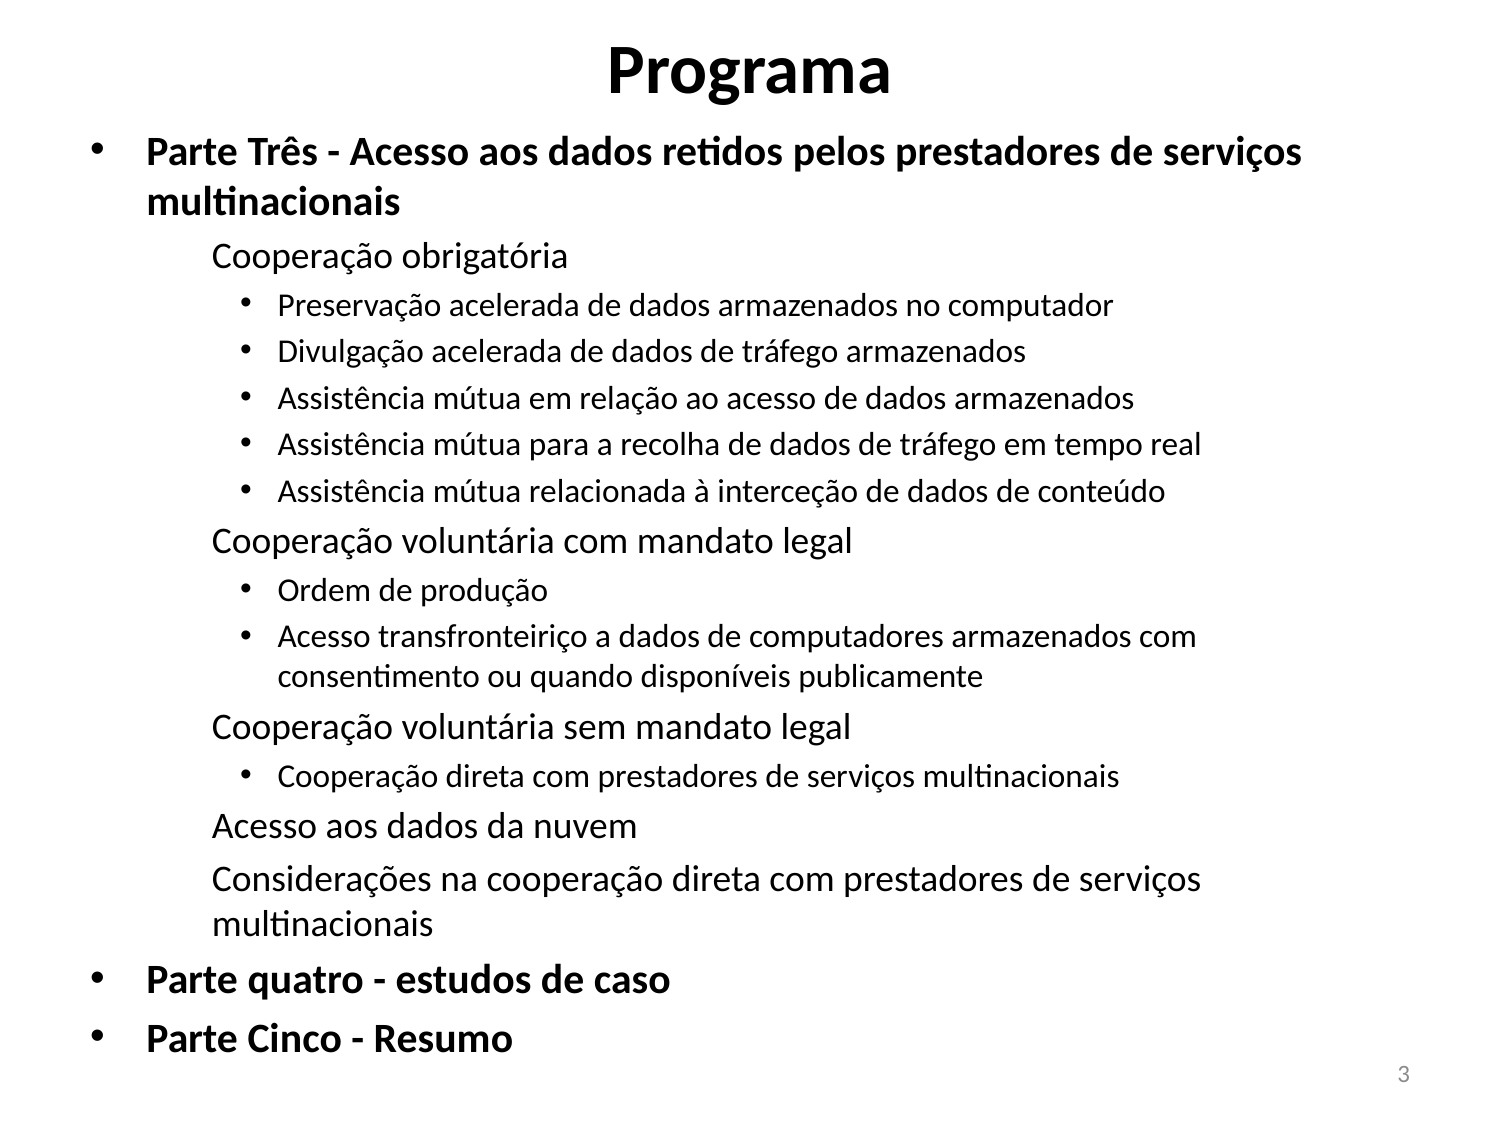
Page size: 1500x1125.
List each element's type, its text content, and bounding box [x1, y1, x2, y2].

list Parte Três - Acesso aos dados retidos pelos prestadores de serviços multinacionais Cooperação obrigatória Preservação acelerada de dados armazenados no computador Divulgação acelerada de dados de tráfego armazenados Assistência mútua em relação ao acesso de dados armazenados Assistência mútua para a recolha de dados de tráfego em tempo real Assistência mútua relacionada à interceção de dados de conteúdo Cooperação voluntária com mandato legal Ordem de produção Acesso transfronteiriço a dados de computadores armazenados com consentimento ou quando disponíveis publicamente Cooperação voluntária sem mandato legal Cooperação direta com prestadores de serviços multinacionais Acesso aos dados da nuvem Considerações na cooperação direta com prestadores de serviços multinacionais Parte quatro - estudos de caso Parte Cinco - Resumo [75, 115, 1350, 1078]
slide_number 3 [1074, 1042, 1425, 1103]
title Programa [75, 15, 1425, 108]
